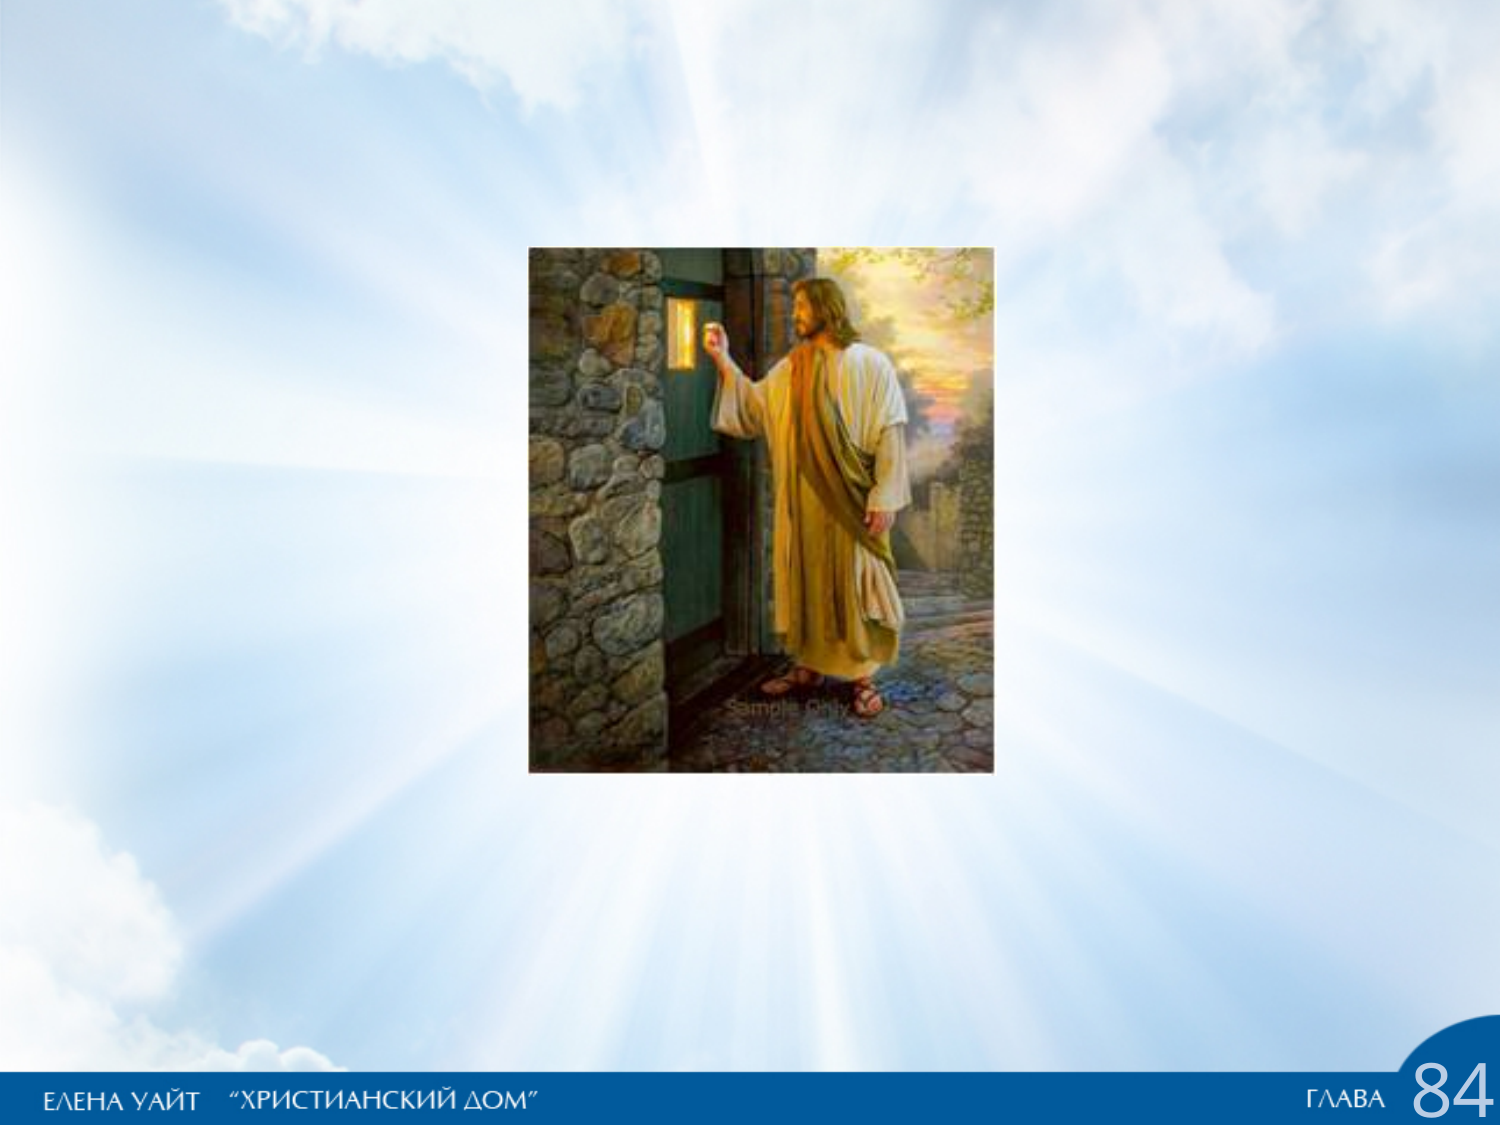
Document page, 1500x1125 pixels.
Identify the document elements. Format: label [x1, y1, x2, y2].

list [527, 245, 997, 776]
picture [0, 0, 1500, 1125]
